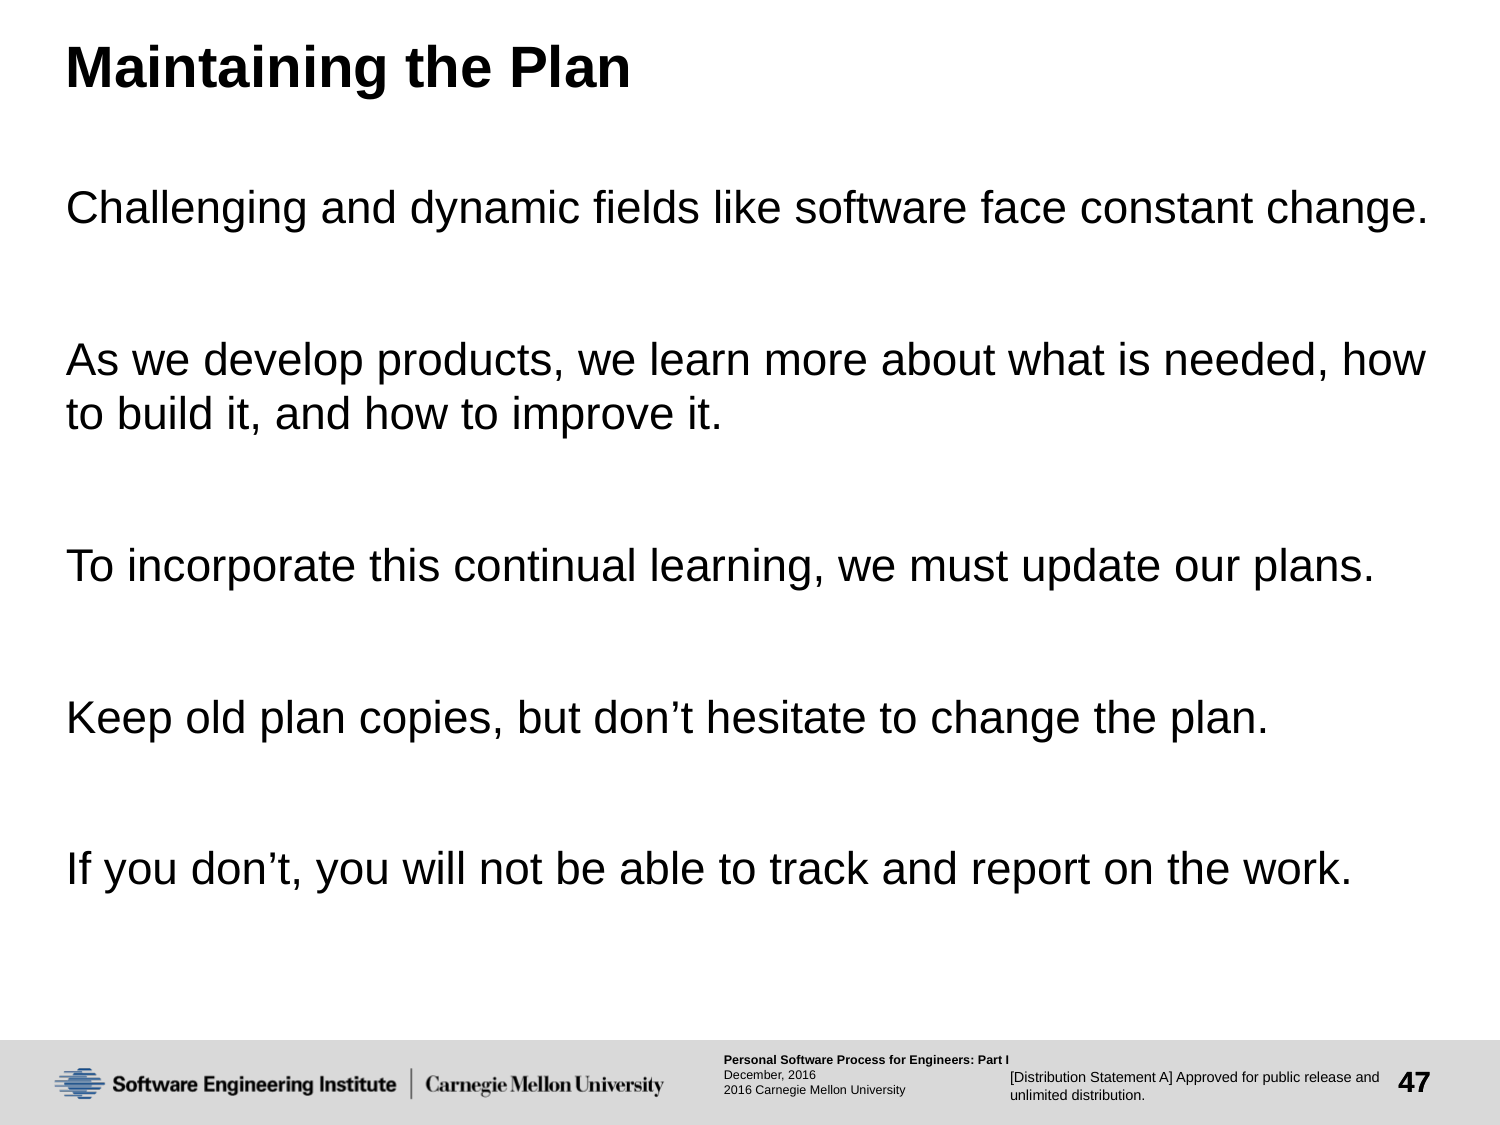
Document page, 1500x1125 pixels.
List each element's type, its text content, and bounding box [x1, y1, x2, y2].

list Challenging and dynamic fields like software face constant change. As we develop products, we learn more about what is needed, how to build it, and how to improve it. To incorporate this continual learning, we must update our plans. Keep old plan copies, but don’t hesitate to change the plan. If you don’t, you will not be able to track and report on the work. [65, 177, 1431, 1000]
picture [46, 1061, 673, 1104]
title Maintaining the Plan [65, 37, 1313, 148]
